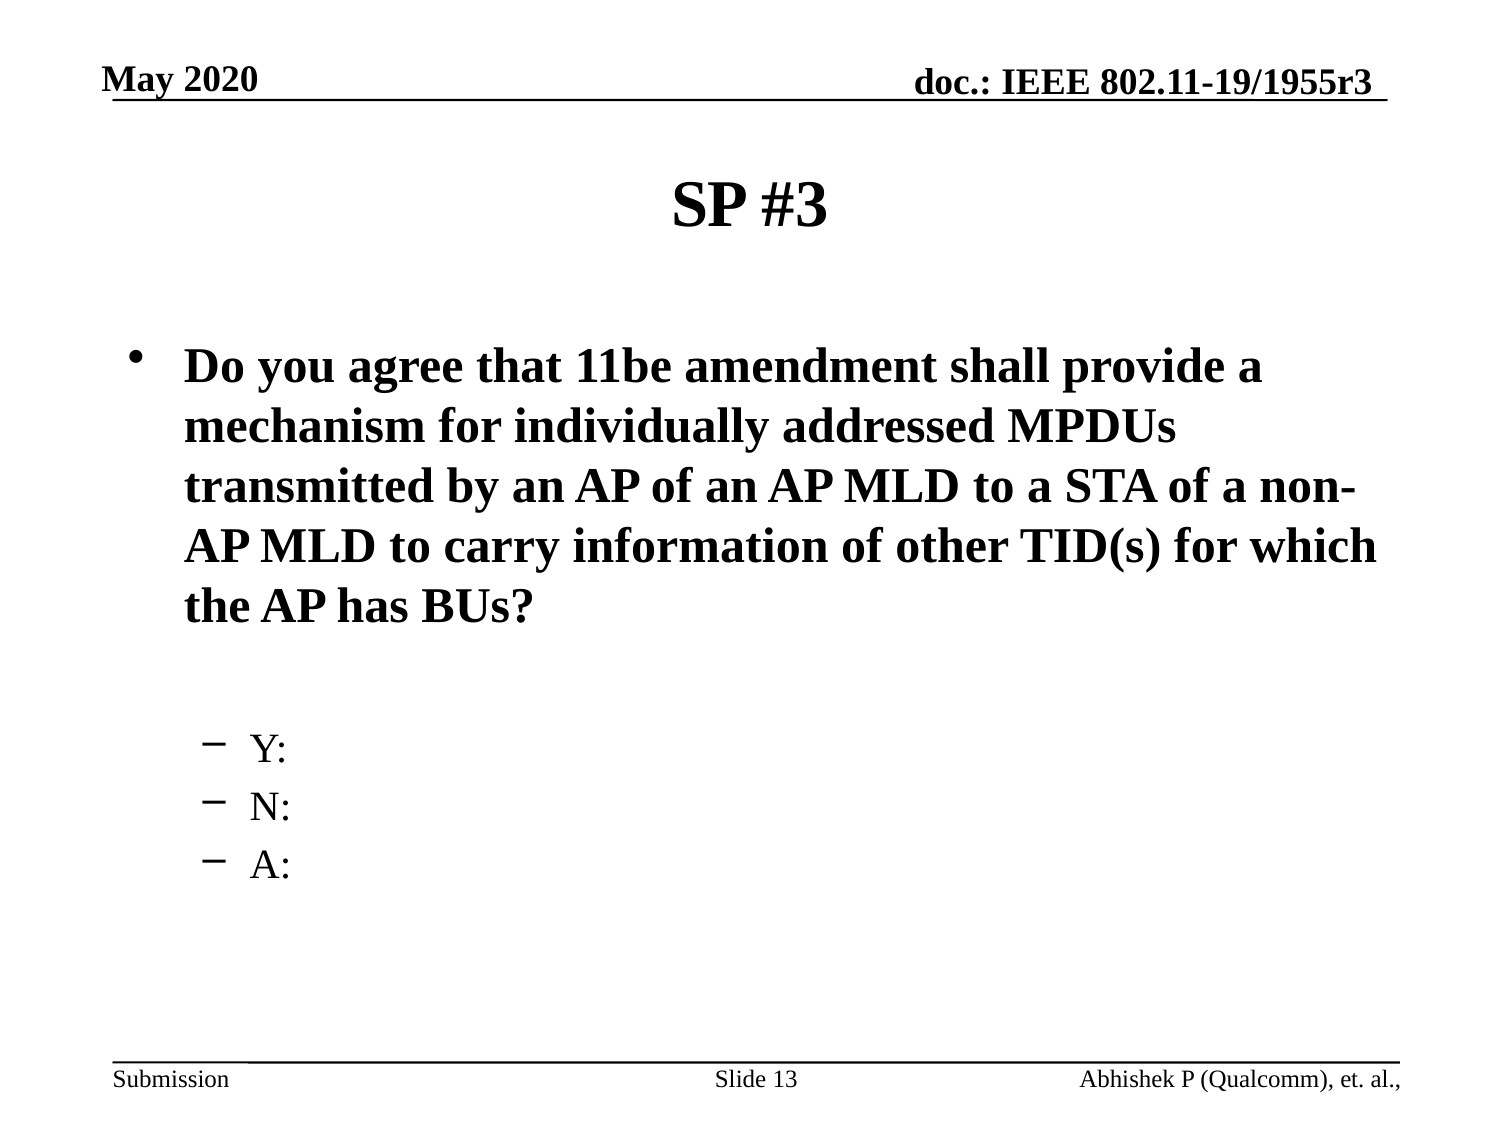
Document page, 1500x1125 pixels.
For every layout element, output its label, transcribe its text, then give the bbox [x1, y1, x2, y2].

title SP #3 [112, 112, 1388, 288]
list Do you agree that 11be amendment shall provide a mechanism for individually addressed MPDUs transmitted by an AP of an AP MLD to a STA of a non-AP MLD to carry information of other TID(s) for which the AP has BUs? Y: N: A: [112, 324, 1402, 1052]
slide_number Slide 13 [712, 1061, 801, 1093]
footer Abhishek P (Qualcomm), et. al., [949, 1061, 1402, 1093]
